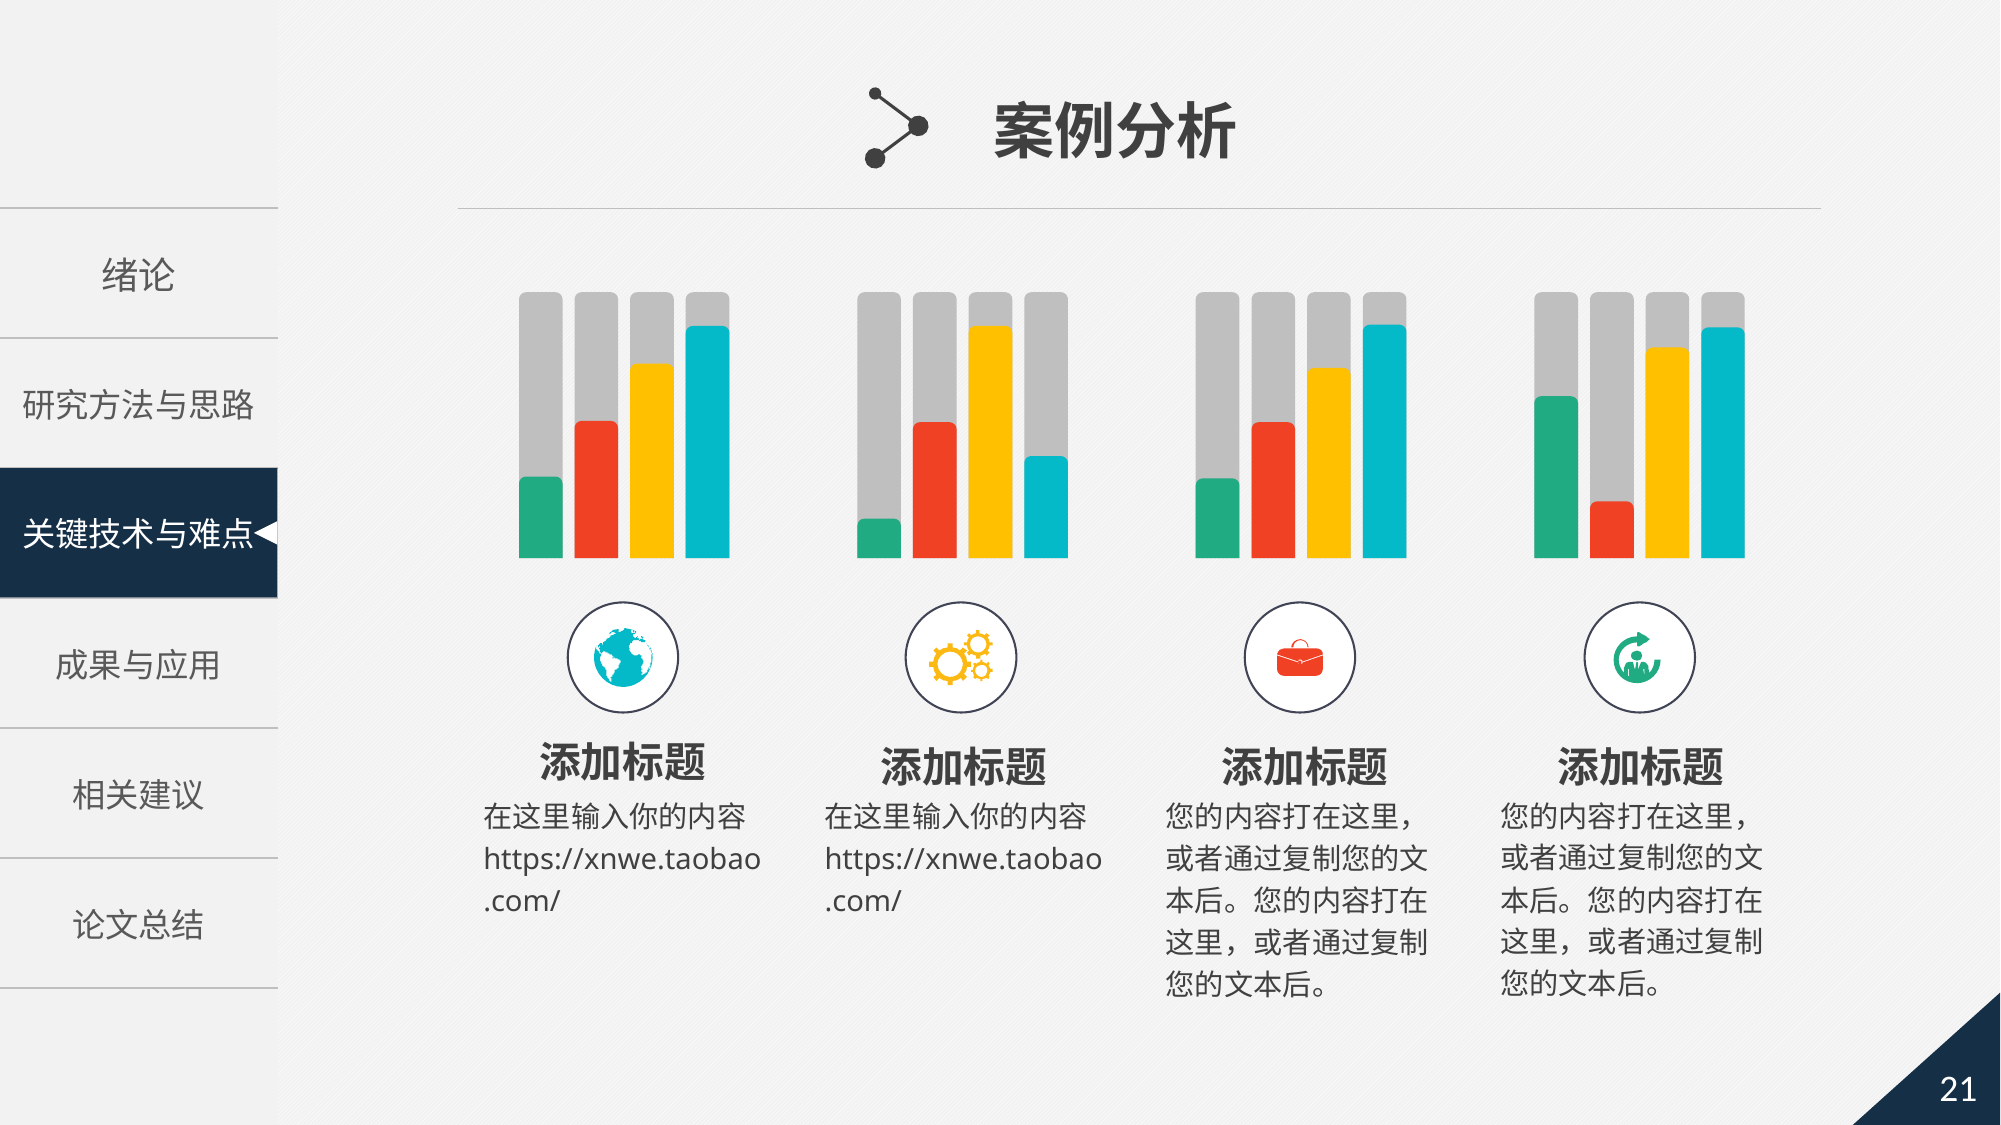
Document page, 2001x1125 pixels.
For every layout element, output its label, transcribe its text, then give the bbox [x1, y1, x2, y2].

text_box [519, 476, 563, 559]
text_box [857, 518, 901, 559]
text_box [1590, 501, 1634, 559]
text_box [1534, 396, 1579, 559]
text_box 在这里输入你的内容 https://xnwe.taobao.com/ [468, 784, 778, 925]
text_box [1024, 456, 1068, 559]
text_box [912, 422, 957, 559]
text_box [1701, 327, 1745, 559]
text_box [1584, 602, 1696, 713]
text_box [630, 292, 674, 367]
text_box [1701, 292, 1745, 331]
text_box [1307, 367, 1351, 559]
text_box [968, 292, 1013, 331]
text_box 您的内容打在这里，或者通过复制您的文本后。您的内容打在这里，或者通过复制您的文本后。 [1150, 784, 1460, 1009]
text_box [1645, 347, 1690, 559]
text_box [1534, 292, 1579, 403]
text_box [594, 627, 653, 687]
text_box [1645, 292, 1690, 353]
text_box [1590, 292, 1634, 505]
text_box 您的内容打在这里，或者通过复制您的文本后。您的内容打在这里，或者通过复制您的文本后。 [1486, 784, 1796, 1008]
text_box [905, 602, 1017, 713]
text_box [574, 292, 619, 427]
text_box [1277, 639, 1323, 676]
text_box 在这里输入你的内容 https://xnwe.taobao.com/ [809, 784, 1119, 925]
text_box [968, 325, 1013, 559]
text_box [685, 292, 730, 331]
text_box [1244, 602, 1356, 713]
text_box [630, 363, 674, 559]
text_box [857, 292, 901, 522]
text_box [875, 93, 919, 159]
text_box 添加标题 [865, 733, 1063, 799]
text_box [912, 292, 957, 428]
text_box [1251, 292, 1296, 429]
text_box [1613, 631, 1661, 684]
text_box 添加标题 [1542, 733, 1740, 799]
text_box 添加标题 [524, 728, 722, 793]
text_box [685, 325, 730, 559]
text_box [567, 602, 679, 713]
text_box [1024, 292, 1068, 460]
text_box [1362, 324, 1407, 559]
text_box 案例分析 [979, 84, 1254, 173]
text_box 添加标题 [1206, 733, 1404, 799]
text_box [1195, 478, 1240, 559]
text_box [1195, 292, 1240, 484]
text_box [929, 630, 993, 686]
text_box [1362, 292, 1407, 330]
text_box [519, 292, 563, 481]
text_box [1251, 422, 1296, 559]
text_box [574, 420, 619, 559]
text_box [1307, 292, 1351, 372]
